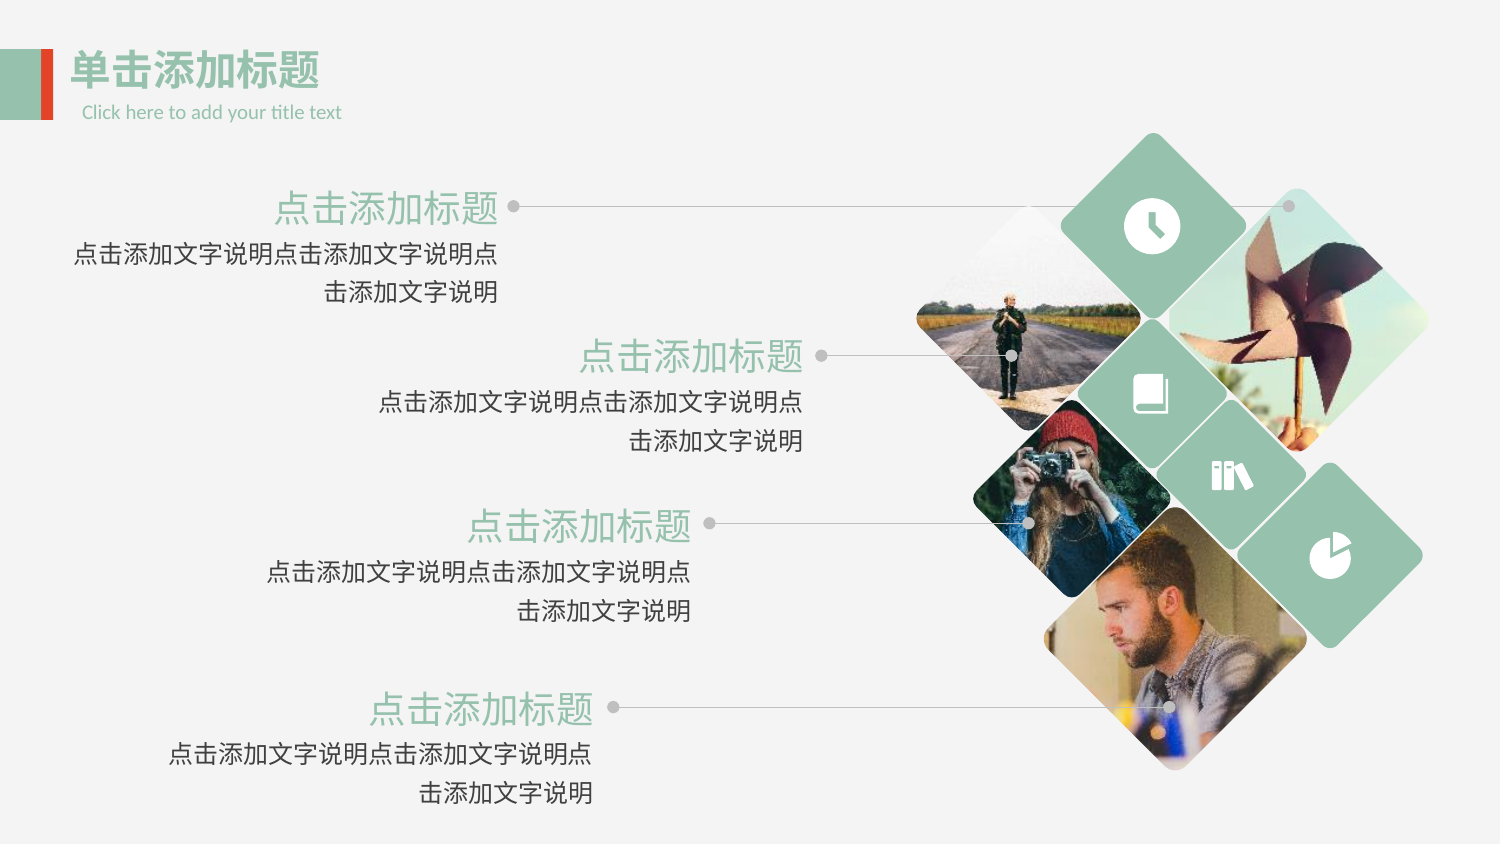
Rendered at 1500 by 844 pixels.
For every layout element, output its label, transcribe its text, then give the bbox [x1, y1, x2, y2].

text_box 点击添加文字说明点击添加文字说明点击添加文字说明 [50, 221, 514, 315]
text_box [1096, 338, 1208, 450]
text_box 点击添加标题 [248, 177, 514, 221]
text_box Click here to add your title text [67, 91, 358, 131]
picture [1169, 188, 1429, 452]
text_box 点击添加标题 [343, 678, 609, 722]
text_box 单击添加标题 [55, 36, 336, 102]
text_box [1175, 419, 1287, 531]
picture [916, 206, 1307, 771]
text_box 点击添加标题 [441, 495, 707, 539]
text_box 点击添加文字说明点击添加文字说明点击添加文字说明 [355, 369, 819, 463]
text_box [1261, 486, 1399, 625]
text_box 点击添加标题 [553, 325, 819, 369]
text_box 点击添加文字说明点击添加文字说明点击添加文字说明 [145, 722, 609, 815]
text_box 点击添加文字说明点击添加文字说明点击添加文字说明 [243, 539, 707, 633]
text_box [0, 49, 54, 120]
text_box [1084, 157, 1223, 295]
